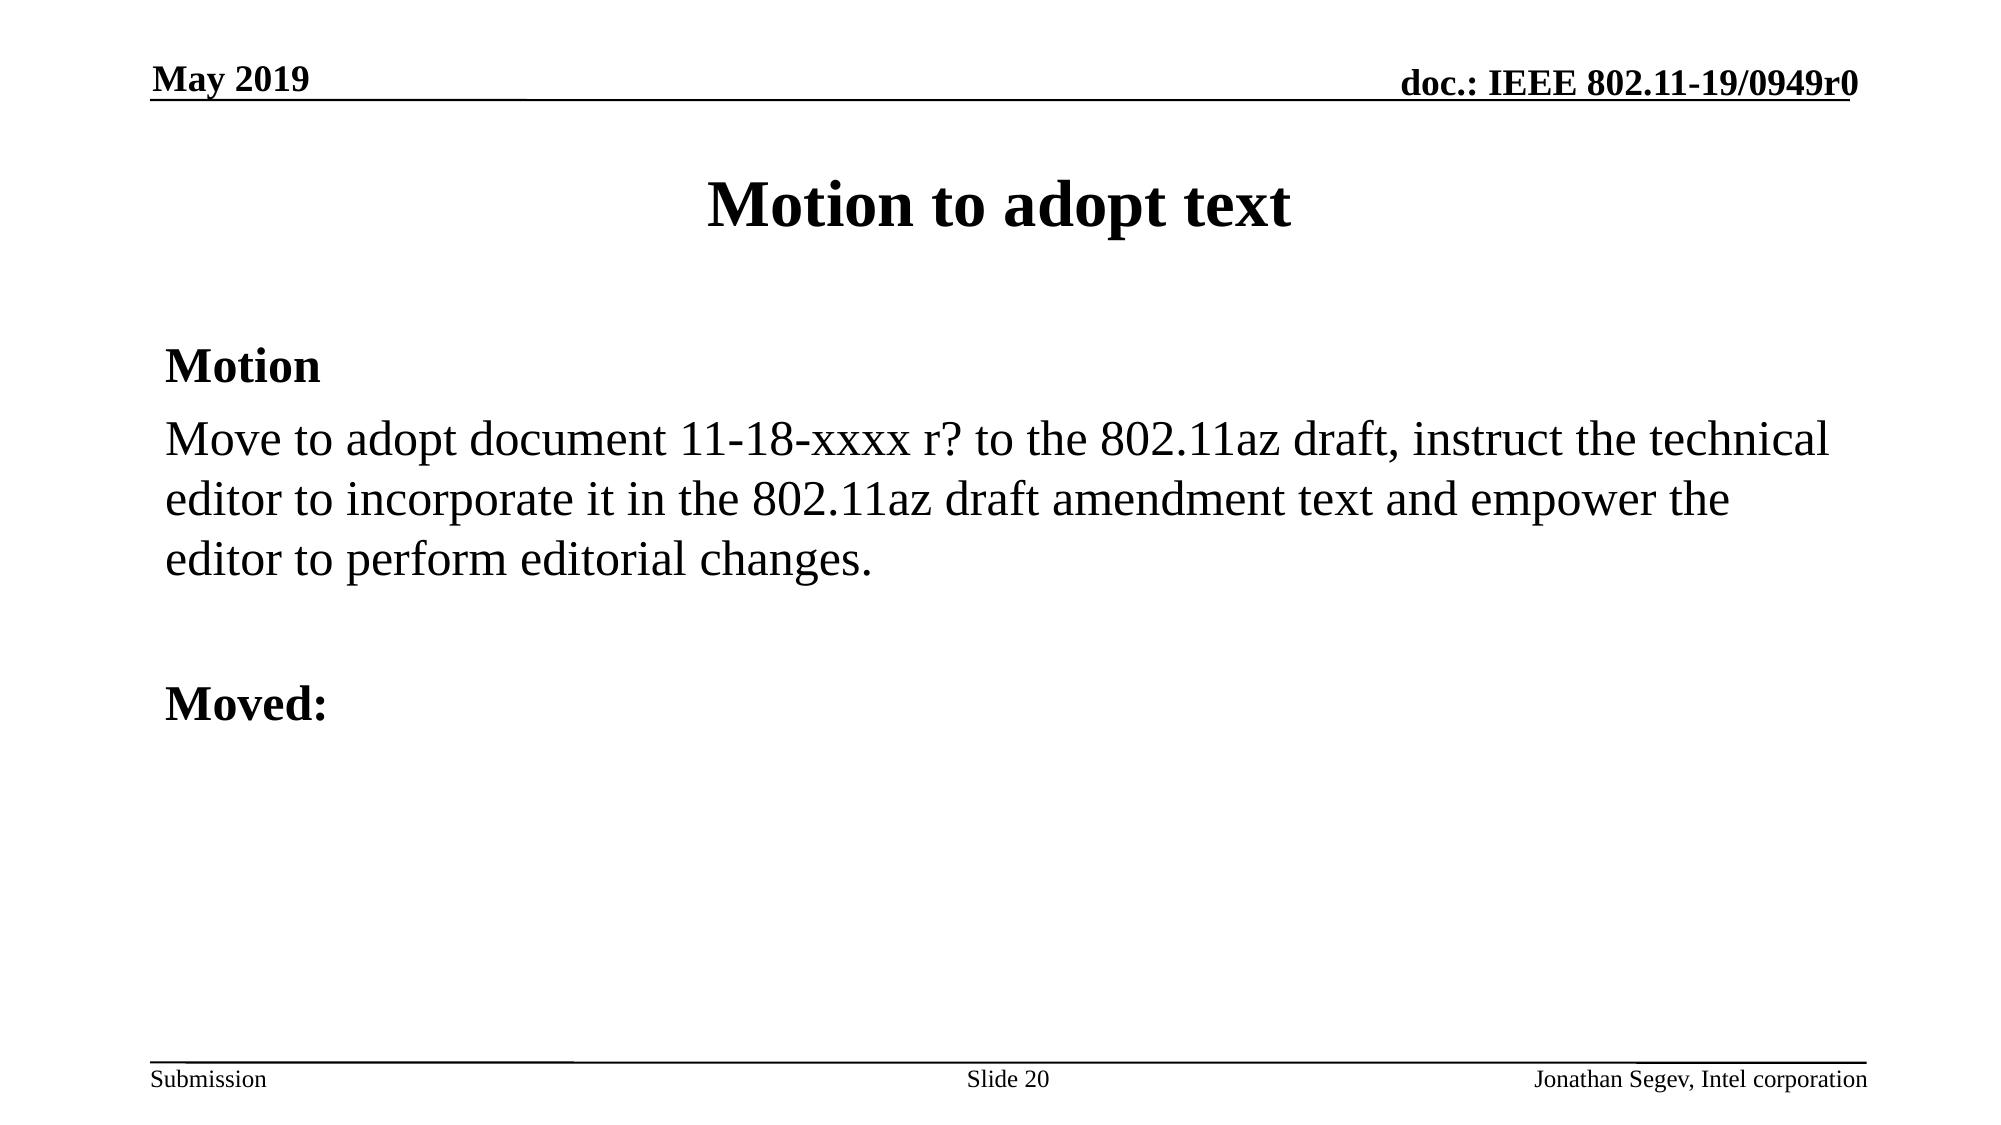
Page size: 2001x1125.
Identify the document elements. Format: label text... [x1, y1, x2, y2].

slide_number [152, 54, 563, 100]
list Motion Move to adopt document 11-18-xxxx r? to the 802.11az draft, instruct the technical editor to incorporate it in the 802.11az draft amendment text and empower the editor to perform editorial changes. Moved: [149, 324, 1850, 1000]
slide_number Slide 20 [950, 1061, 1067, 1123]
title Motion to adopt text [149, 112, 1850, 288]
footer Jonathan Segev, Intel corporation [1171, 1061, 1869, 1093]
